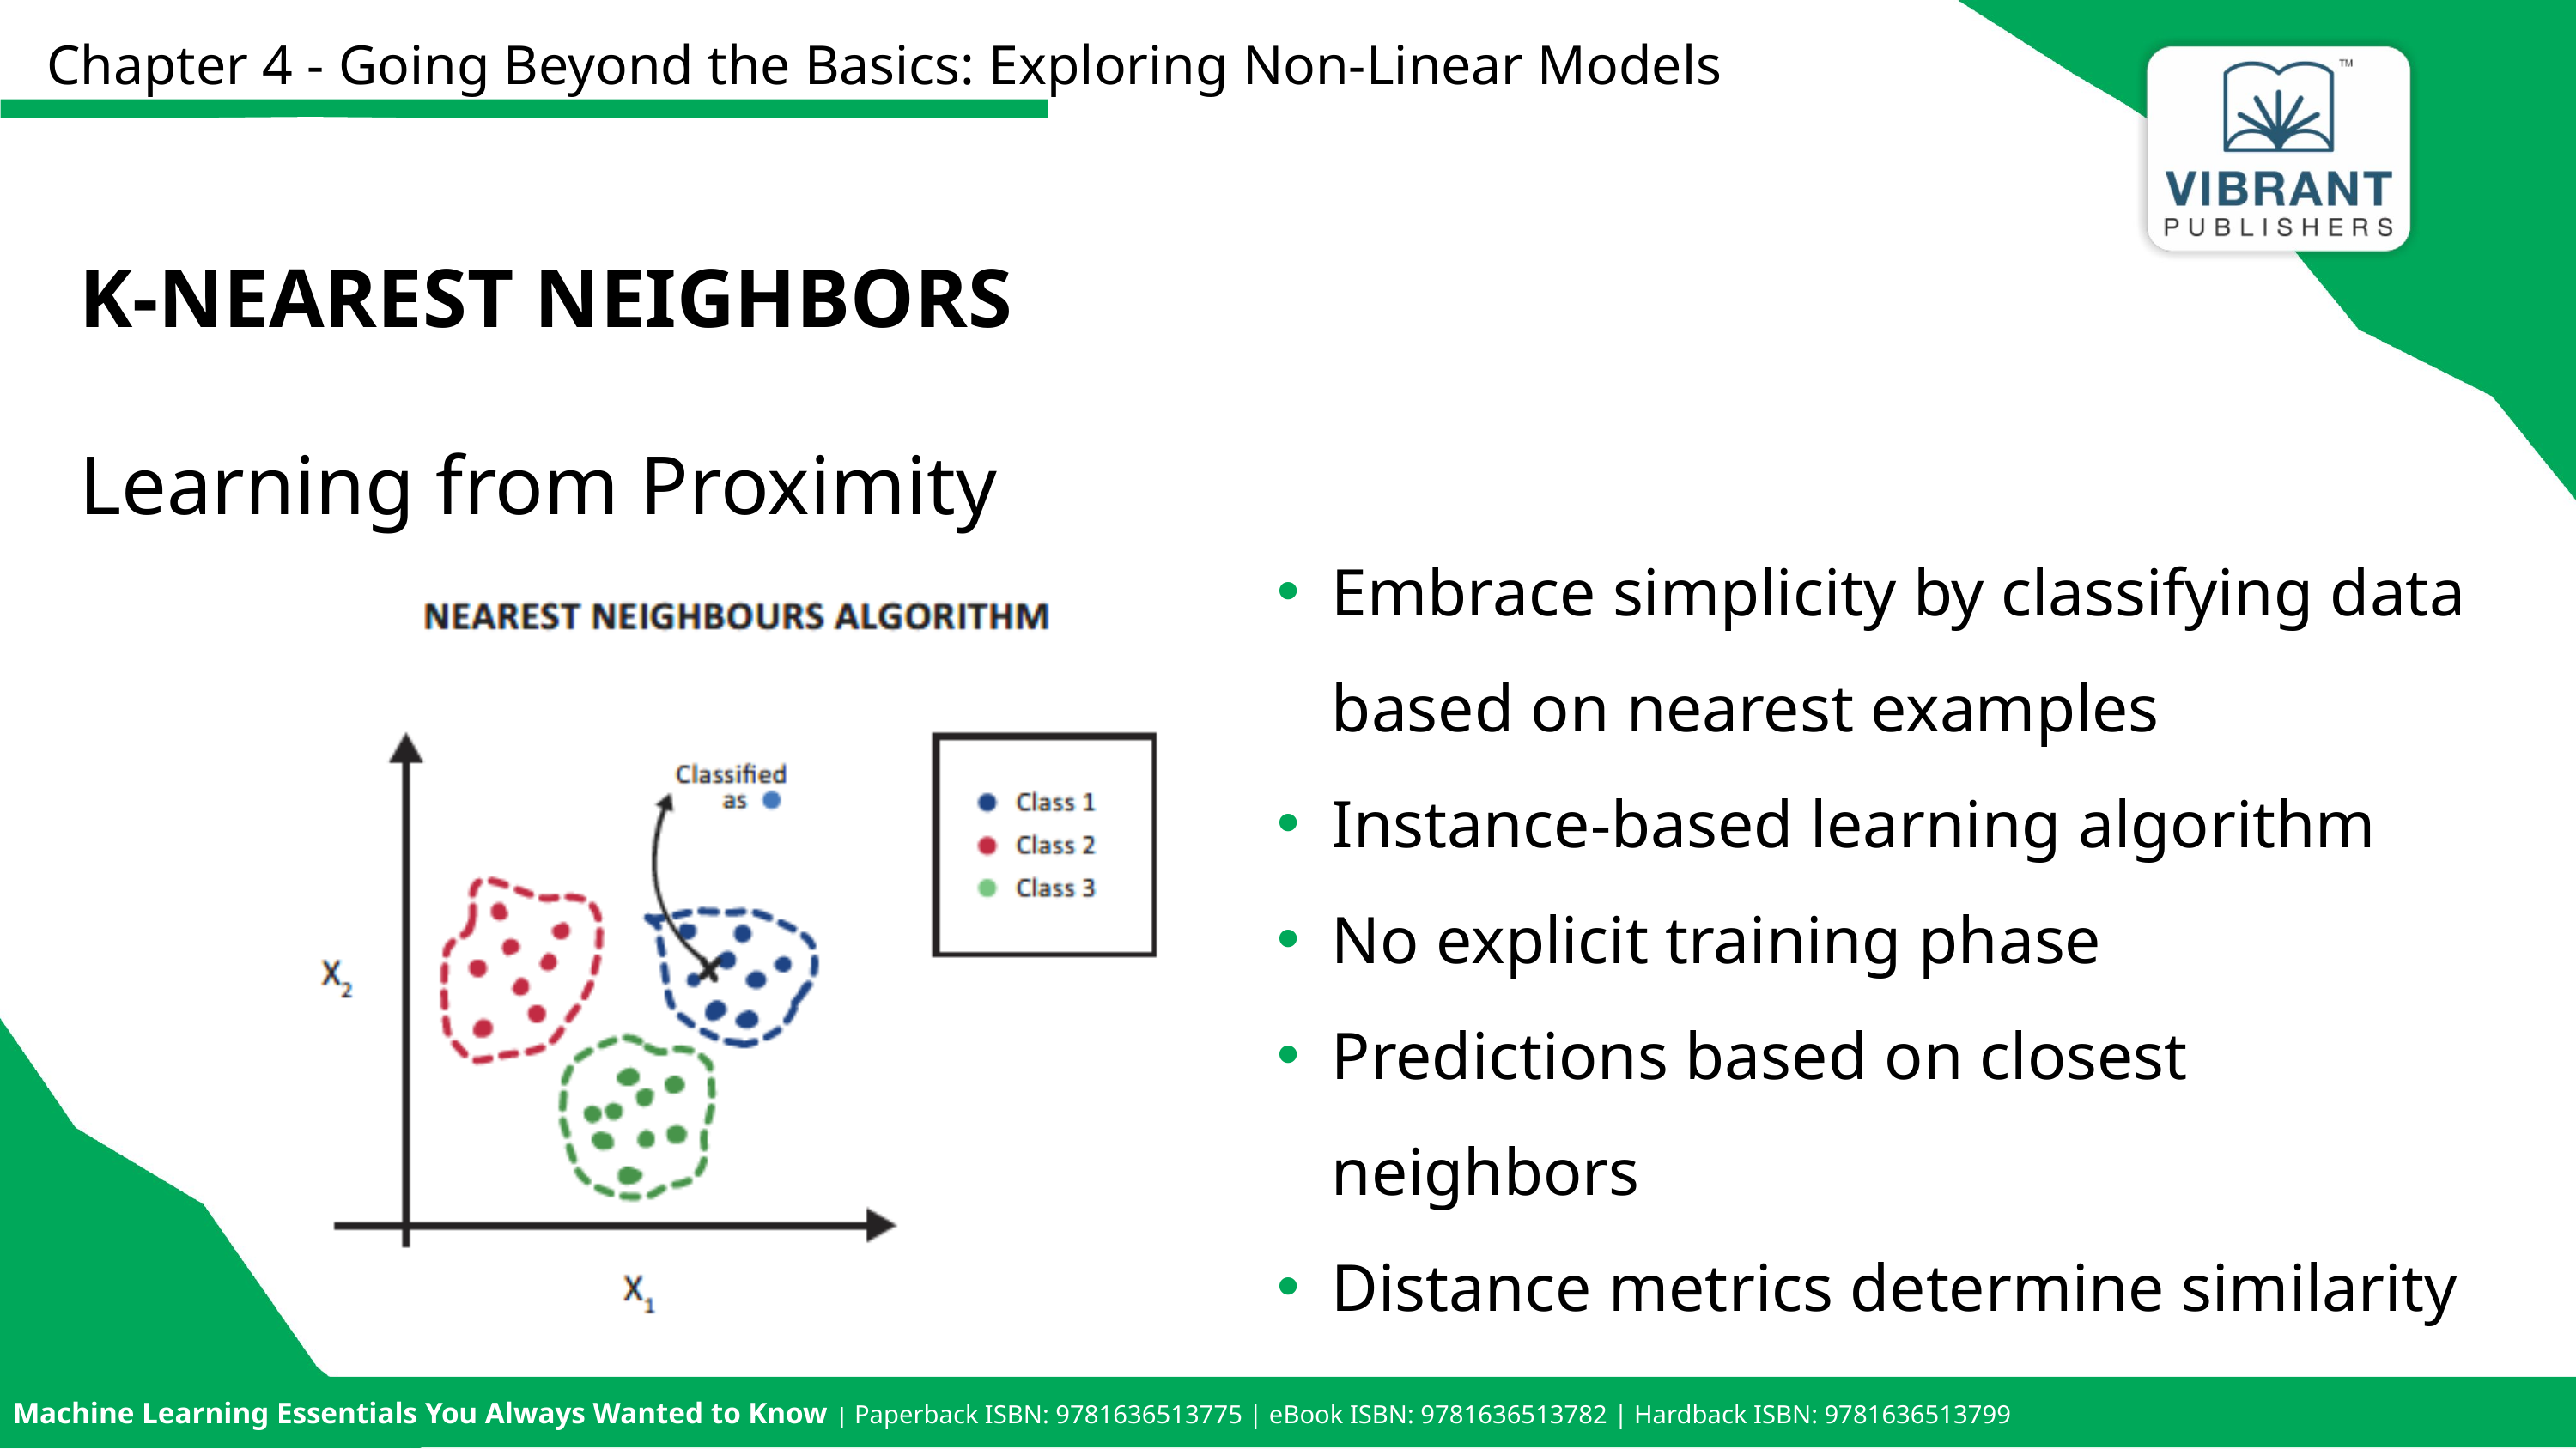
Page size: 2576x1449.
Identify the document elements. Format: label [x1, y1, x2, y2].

picture [302, 582, 1203, 1334]
text_box [0, 0, 2576, 1448]
